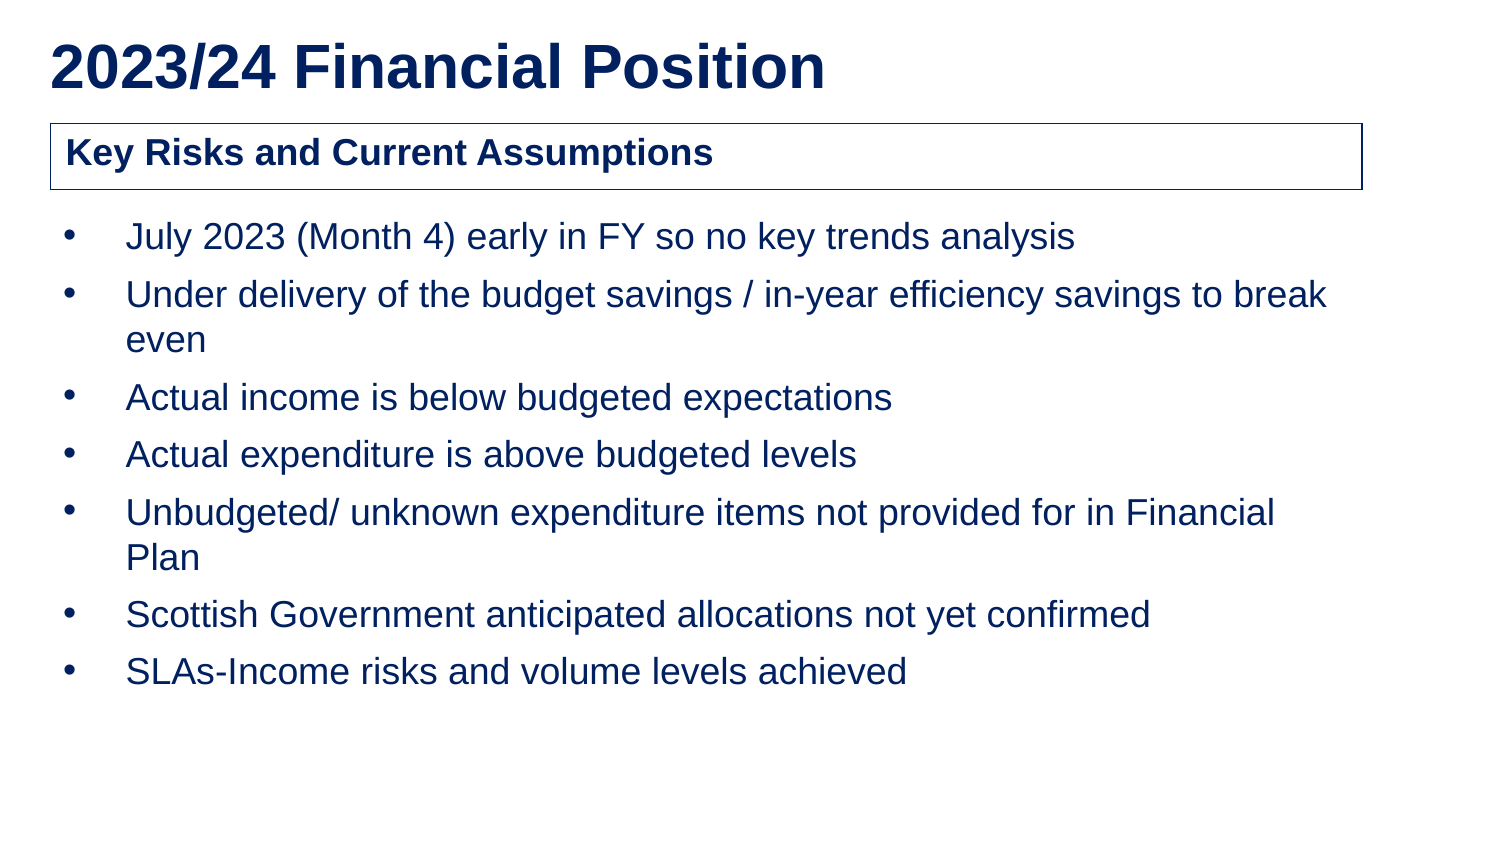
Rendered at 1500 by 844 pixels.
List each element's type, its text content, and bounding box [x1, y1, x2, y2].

title 2023/24 Financial Position [50, 41, 1091, 101]
table_header Key Risks and Current Assumptions [51, 124, 1361, 189]
list July 2023 (Month 4) early in FY so no key trends analysis Under delivery of the budget savings / in-year efficiency savings to break even Actual income is below budgeted expectations Actual expenditure is above budgeted levels Unbudgeted/ unknown expenditure items not provided for in Financial Plan Scottish Government anticipated allocations not yet confirmed SLAs-Income risks and volume levels achieved [50, 212, 1354, 820]
